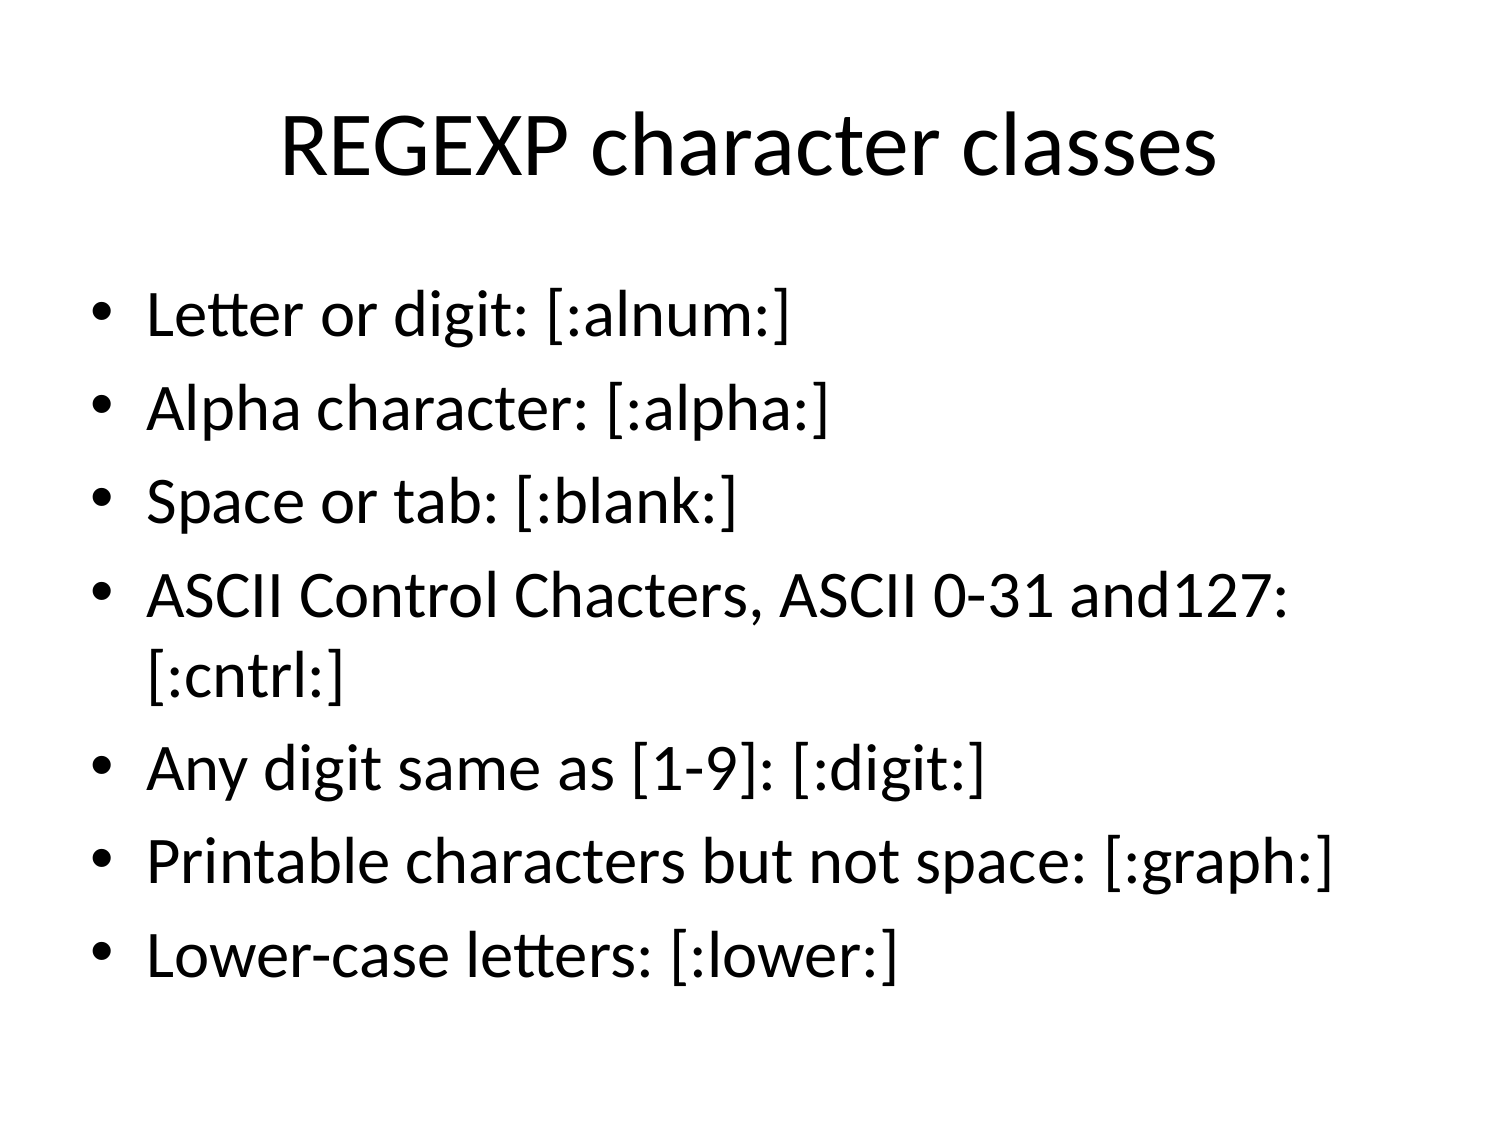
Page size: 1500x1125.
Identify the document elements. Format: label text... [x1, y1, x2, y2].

list Letter or digit: [:alnum:] Alpha character: [:alpha:] Space or tab: [:blank:] ASCII Control Chacters, ASCII 0-31 and127: [:cntrl:] Any digit same as [1-9]: [:digit:] Printable characters but not space: [:graph:] Lower-case letters: [:lower:] [75, 262, 1425, 1005]
title REGEXP character classes [75, 45, 1425, 233]
